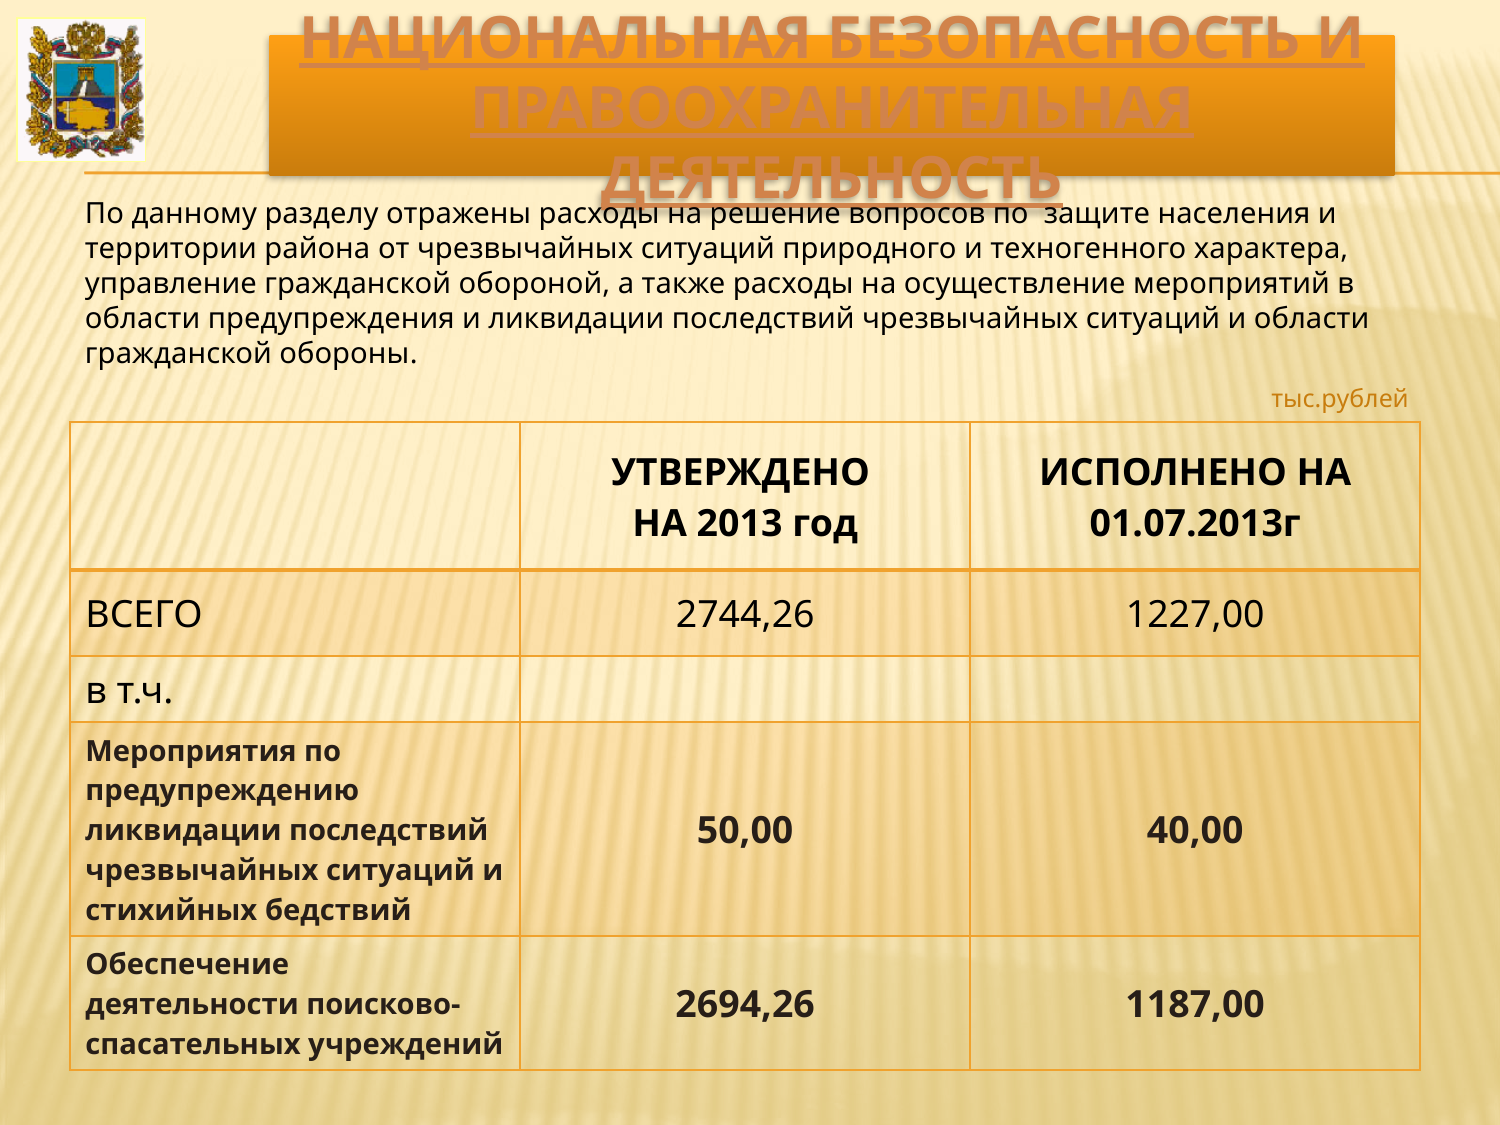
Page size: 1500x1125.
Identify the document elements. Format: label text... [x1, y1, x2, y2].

table_cell 1187,00 [971, 937, 1419, 1069]
table_header [71, 423, 519, 568]
table_cell ВСЕГО [71, 572, 519, 655]
table_cell Мероприятия по предупреждению ликвидации последствий чрезвычайных ситуаций и стихийных бедствий [71, 723, 519, 935]
table_cell 2744,26 [521, 572, 969, 655]
text_box тыс.рублей [1256, 375, 1424, 420]
title НАЦИОНАЛЬНАЯ БЕЗОПАСНОСТЬ И ПРАВООХРАНИТЕЛЬНАЯ ДЕЯТЕЛЬНОСТЬ [269, 35, 1395, 176]
table_cell 40,00 [971, 723, 1419, 935]
table_cell 1227,00 [971, 572, 1419, 655]
table_cell Обеспечение деятельности поисково-спасательных учреждений [71, 937, 519, 1069]
table_cell [971, 657, 1419, 721]
table_header ИСПОЛНЕНО НА 01.07.2013г [971, 423, 1419, 568]
table_header УТВЕРЖДЕНО НА 2013 год [521, 423, 969, 568]
text_box По данному разделу отражены расходы на решение вопросов по защите населения и территории района от чрезвычайных ситуаций природного и техногенного характера, управление гражданской обороной, а также расходы на осуществление мероприятий в области предупреждения и ликвидации последствий чрезвычайных ситуаций и области гражданской обороны. [70, 187, 1418, 377]
table_cell [521, 657, 969, 721]
table_cell 2694,26 [521, 937, 969, 1069]
table_cell в т.ч. [71, 657, 519, 721]
picture [17, 18, 145, 162]
table_cell 50,00 [521, 723, 969, 935]
